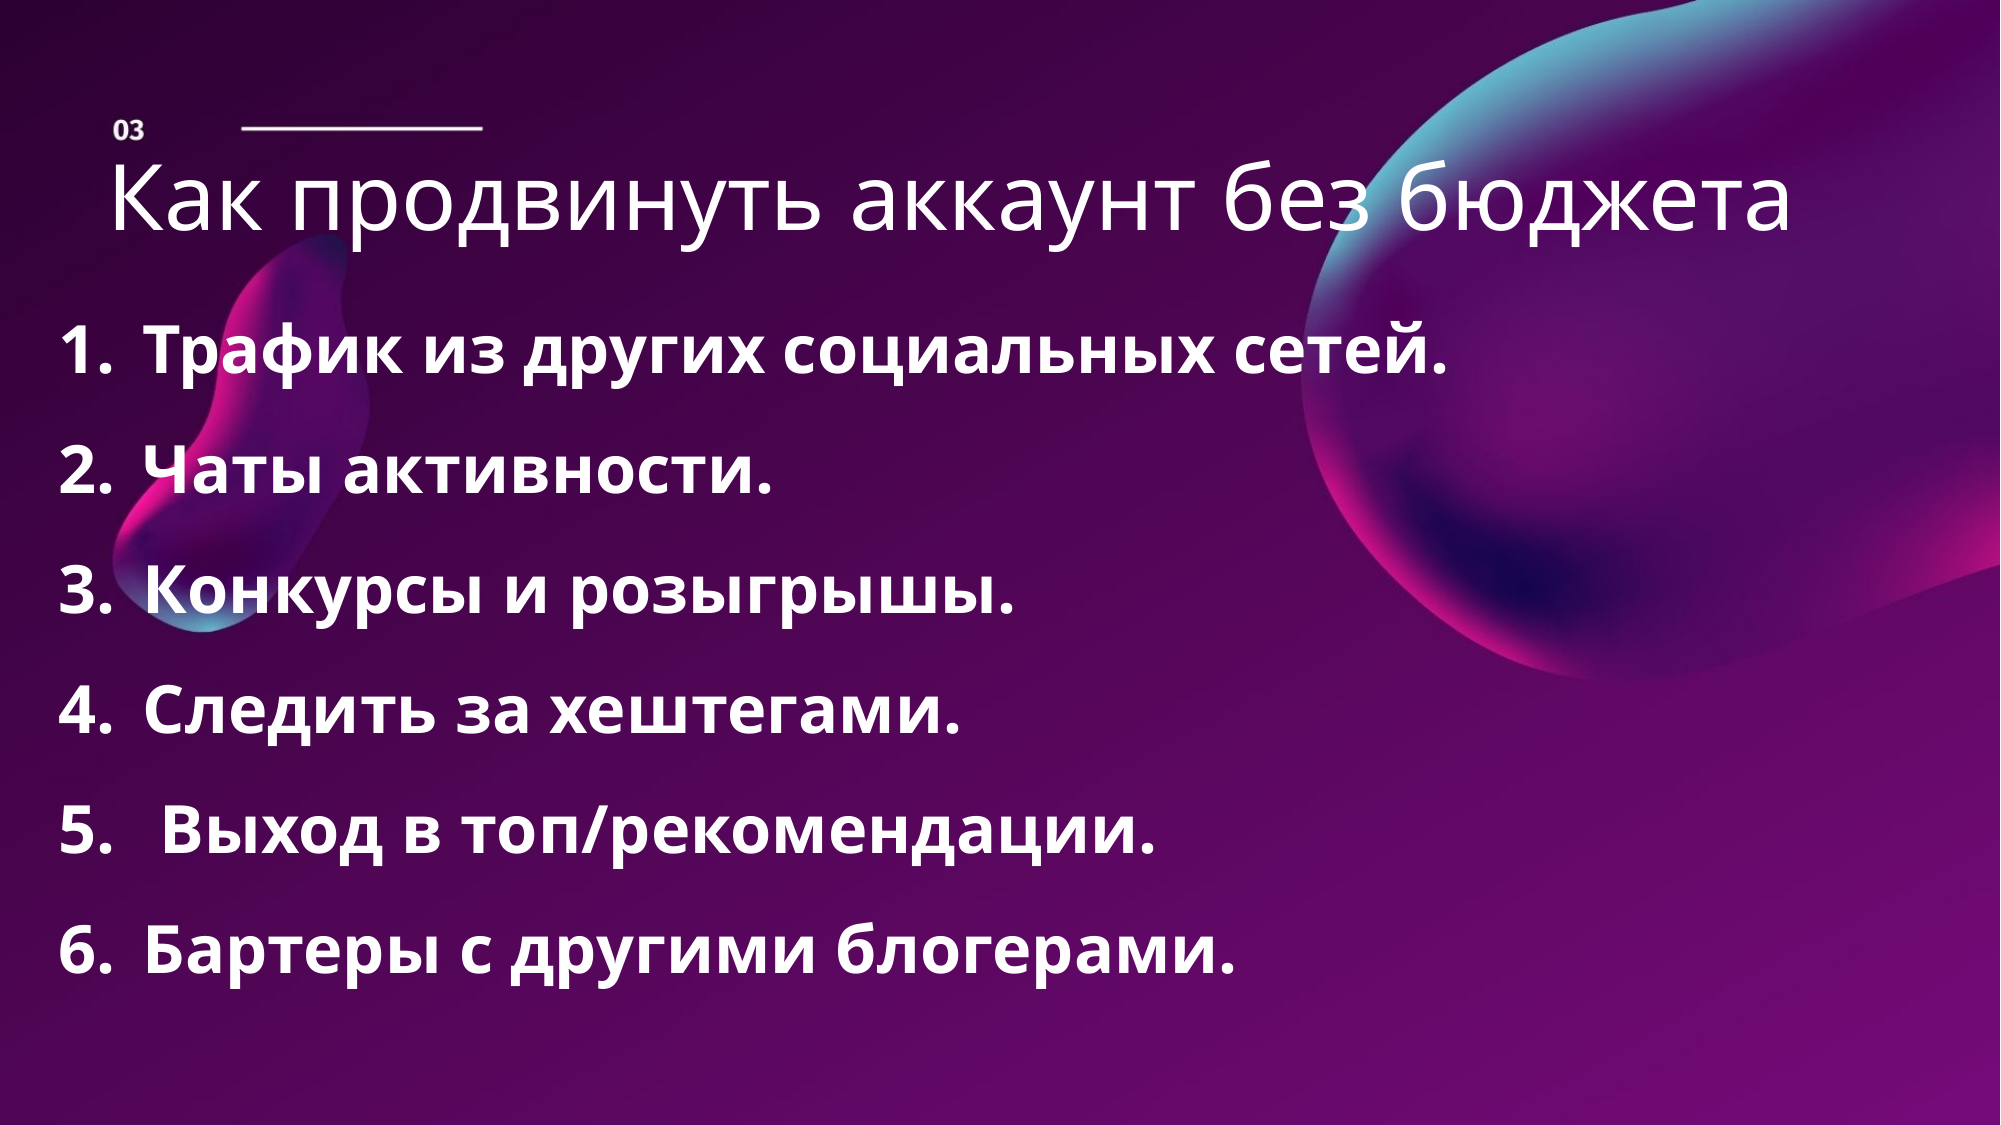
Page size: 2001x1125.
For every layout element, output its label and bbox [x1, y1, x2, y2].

list [0, 0, 2000, 1125]
